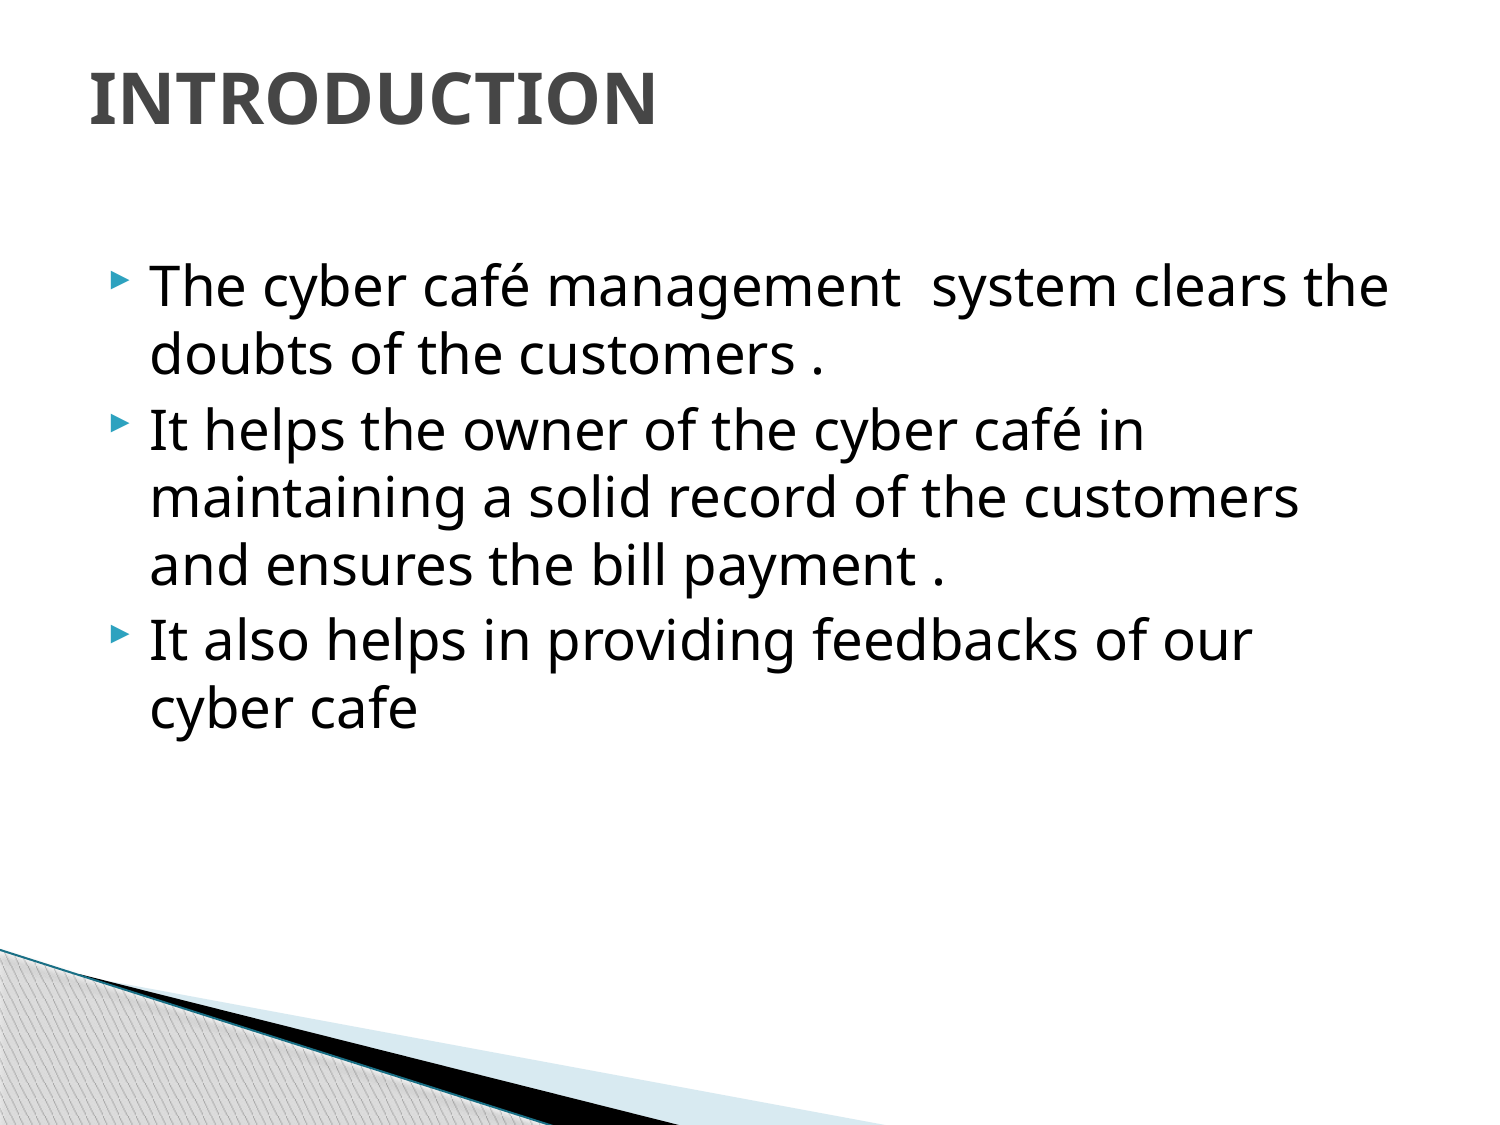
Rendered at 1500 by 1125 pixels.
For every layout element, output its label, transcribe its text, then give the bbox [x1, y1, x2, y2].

title INTRODUCTION [75, 45, 1425, 233]
list The cyber café management system clears the doubts of the customers . It helps the owner of the cyber café in maintaining a solid record of the customers and ensures the bill payment . It also helps in providing feedbacks of our cyber cafe [75, 243, 1425, 986]
